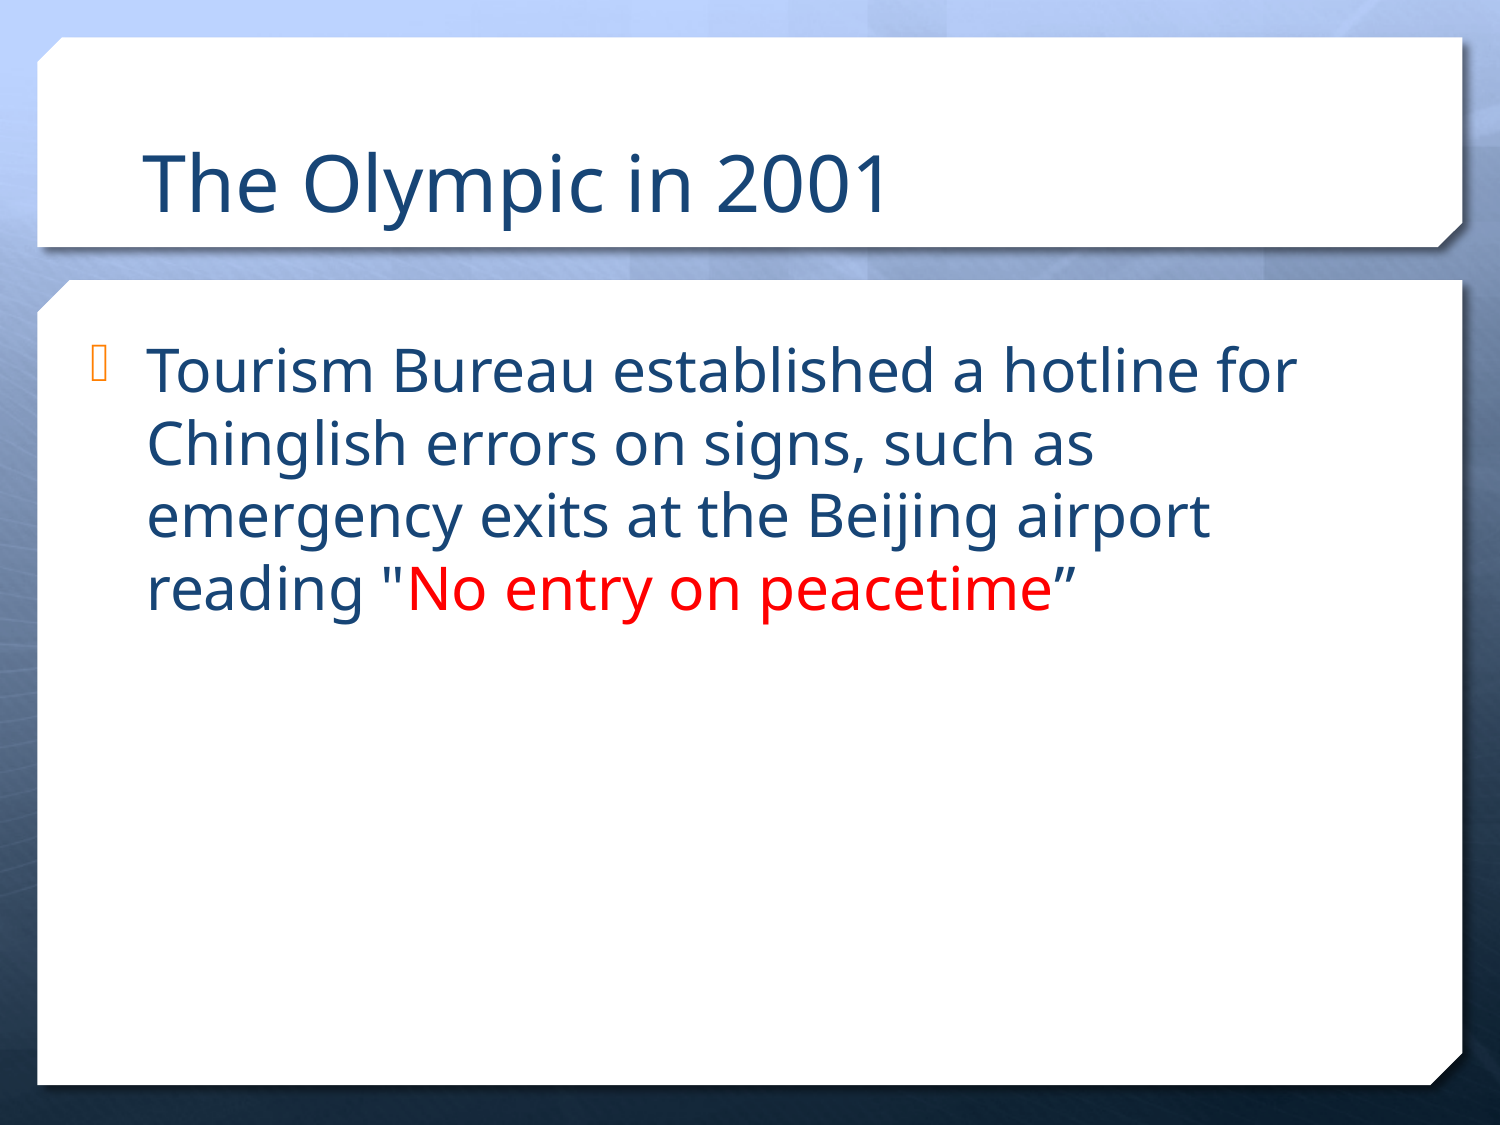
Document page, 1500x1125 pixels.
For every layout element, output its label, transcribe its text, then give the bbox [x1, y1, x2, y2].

list Tourism Bureau established a hotline for Chinglish errors on signs, such as emergency exits at the Beijing airport reading "No entry on peacetime” [75, 324, 1425, 888]
title The Olympic in 2001 [127, 48, 1372, 236]
